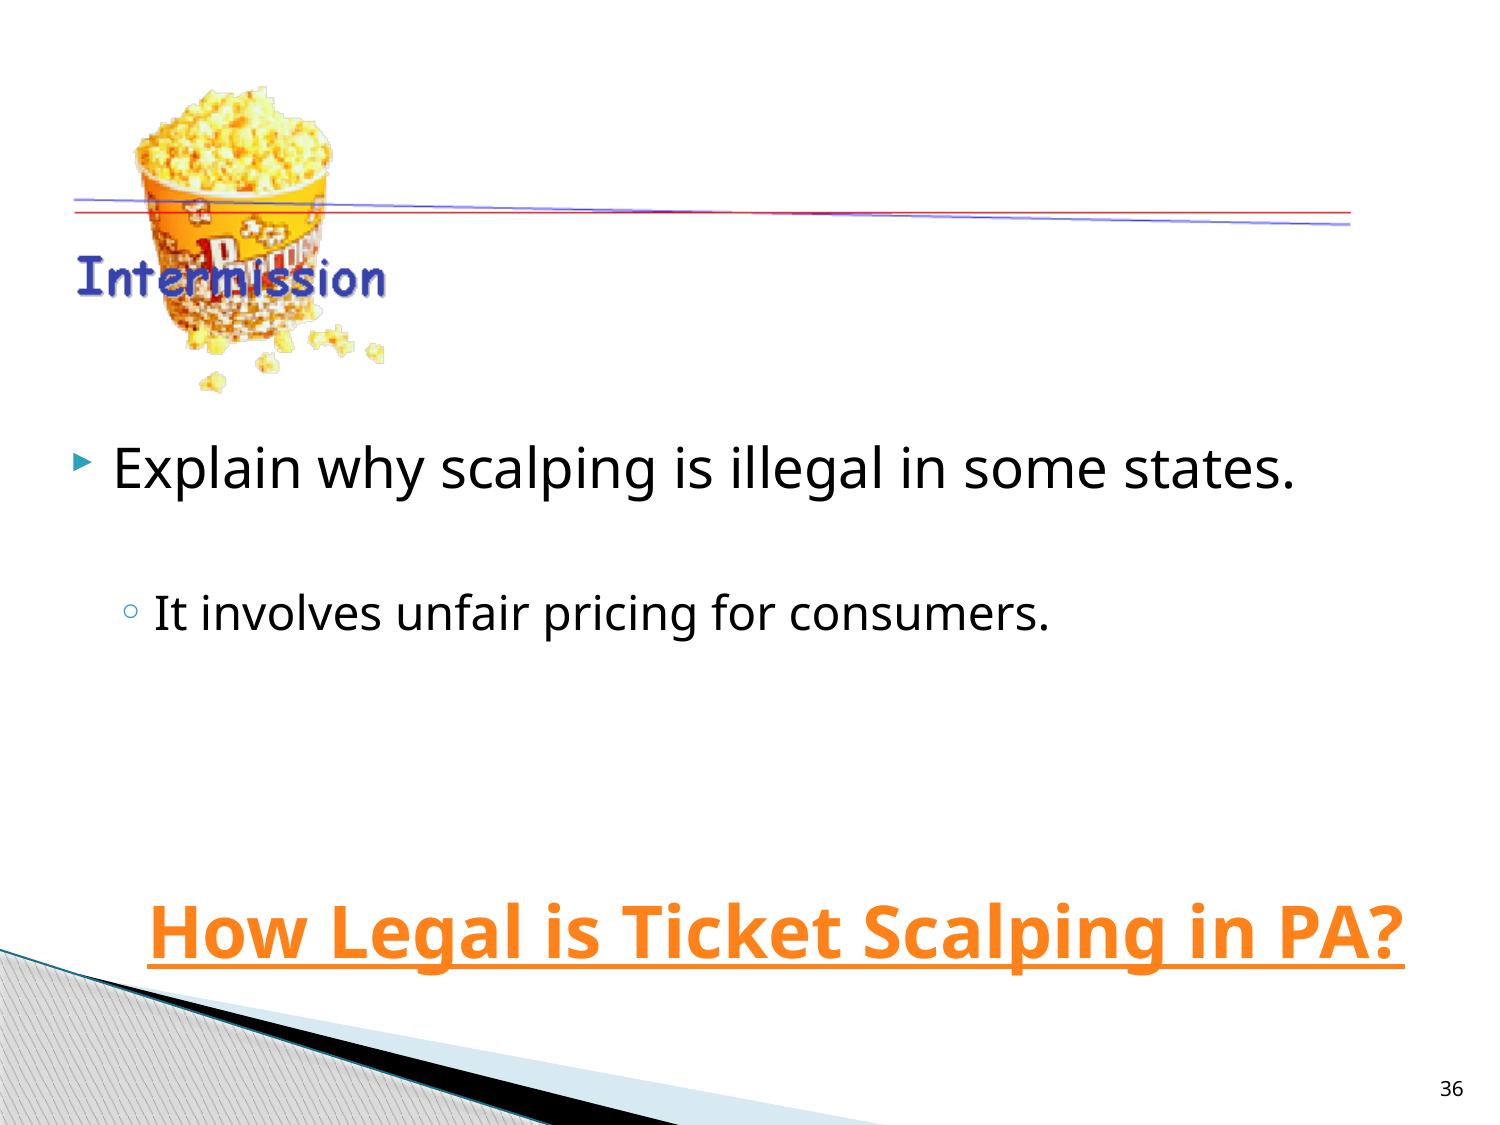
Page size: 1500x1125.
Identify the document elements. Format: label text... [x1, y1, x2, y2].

slide_number 36 [1418, 1051, 1479, 1112]
picture [62, 74, 1352, 451]
list Explain why scalping is illegal in some states. It involves unfair pricing for consumers. How Legal is Ticket Scalping in PA? [37, 425, 1450, 1000]
